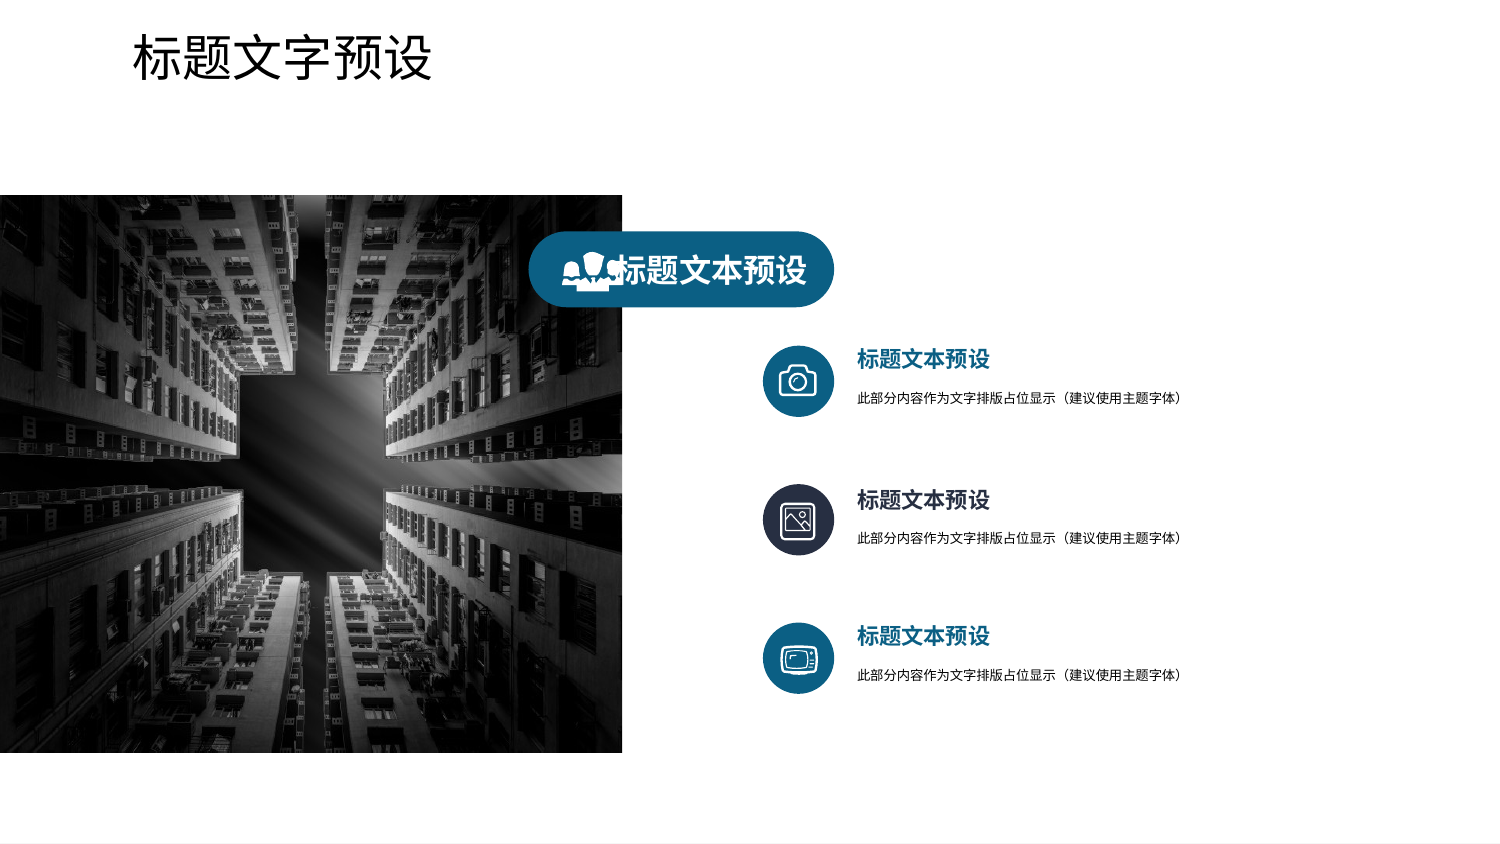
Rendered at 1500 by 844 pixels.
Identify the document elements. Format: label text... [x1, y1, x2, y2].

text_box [0, 195, 1412, 753]
text_box 标题文字预设 [118, 19, 470, 94]
